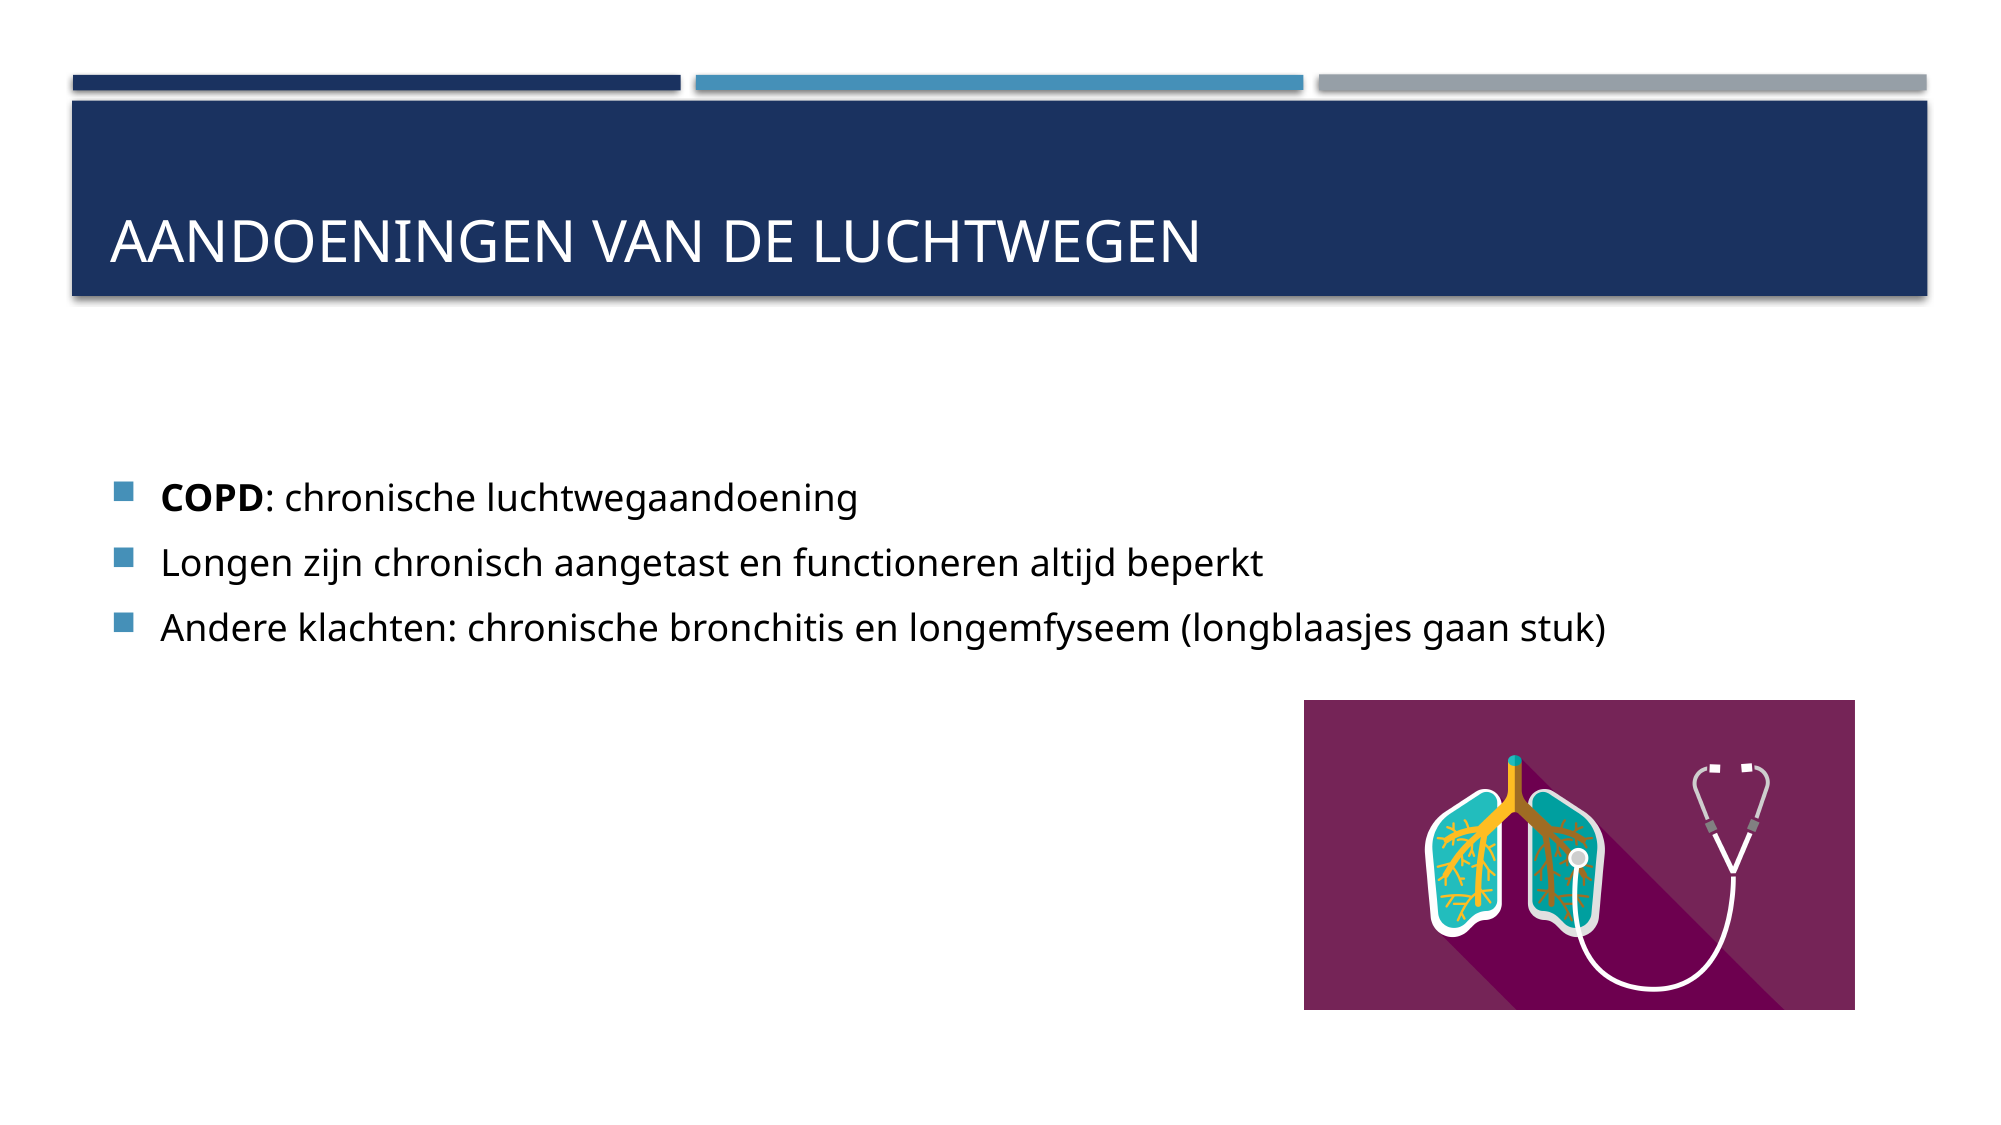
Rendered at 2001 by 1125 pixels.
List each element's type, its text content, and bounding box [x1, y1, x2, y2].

title Aandoeningen van de luchtwegen [95, 115, 1905, 282]
picture [1303, 699, 1856, 1011]
list COPD: chronische luchtwegaandoening Longen zijn chronisch aangetast en functioneren altijd beperkt Andere klachten: chronische bronchitis en longemfyseem (longblaasjes gaan stuk) [95, 357, 1905, 962]
